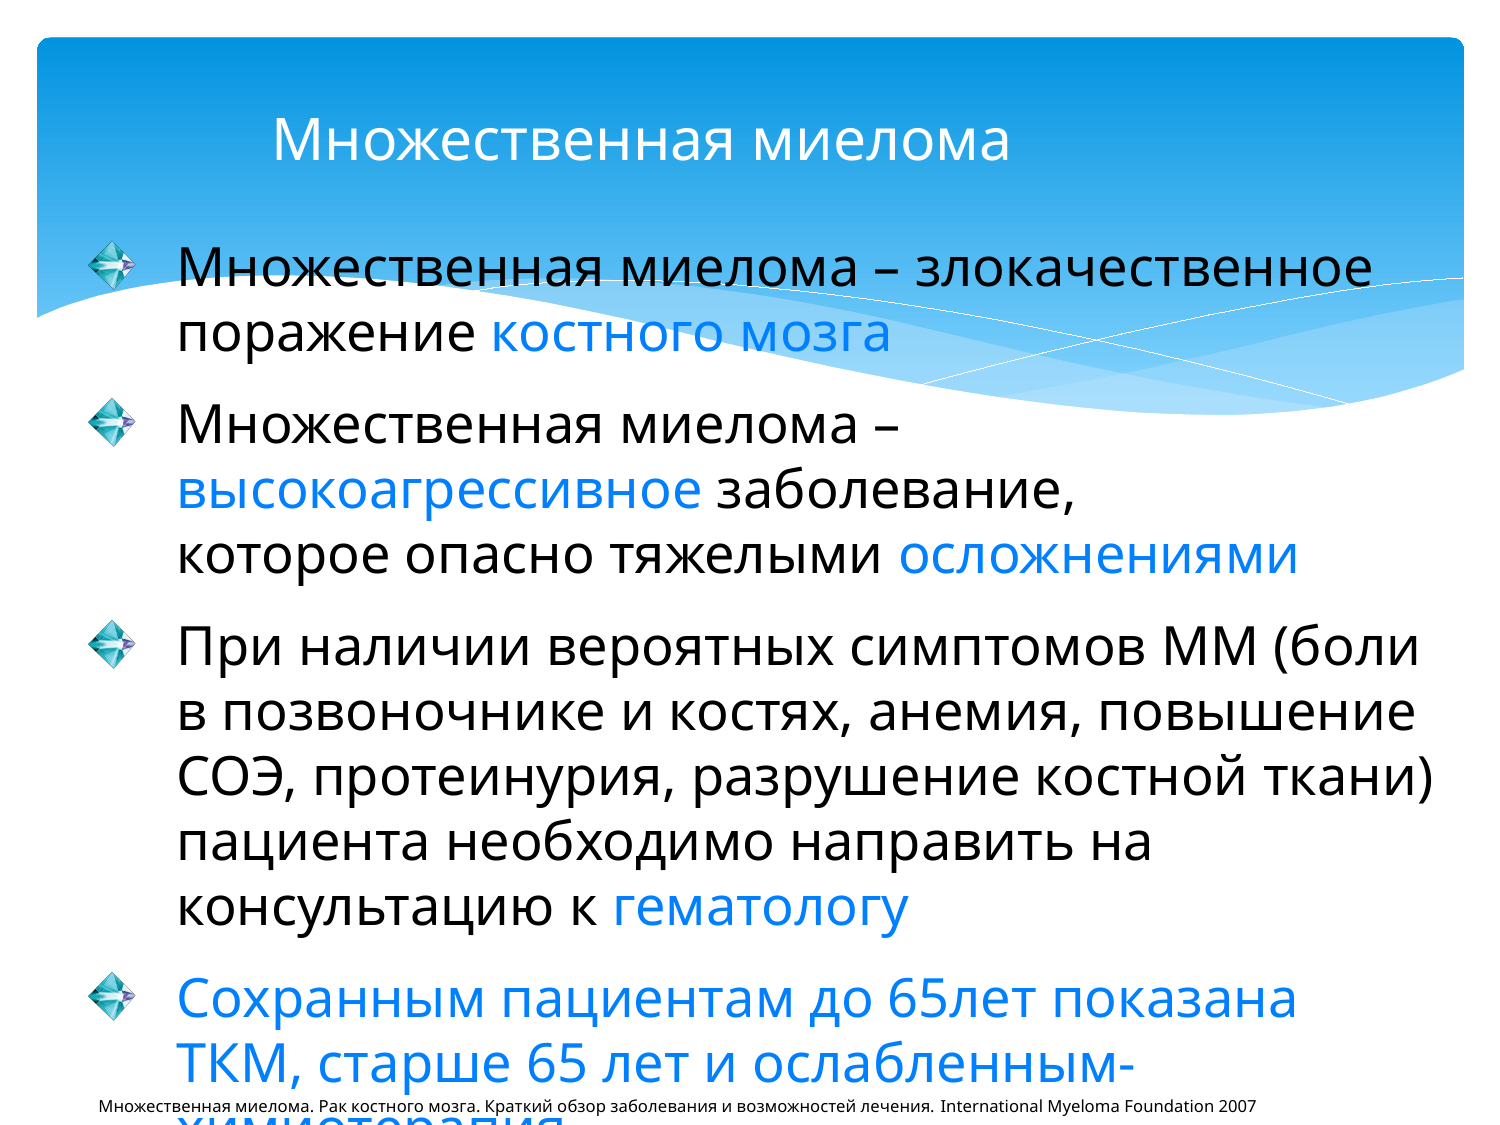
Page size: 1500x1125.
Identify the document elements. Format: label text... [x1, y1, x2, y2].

picture [83, 964, 145, 1028]
text_box Множественная миелома – злокачественное поражение костного мозга Множественная миелома – высокоагрессивное заболевание, которое опасно тяжелыми осложнениями При наличии вероятных симптомов ММ (боли в позвоночнике и костях, анемия, повышение СОЭ, протеинурия, разрушение костной ткани) пациента необходимо направить на консультацию к гематологу Сохранным пациентам до 65лет показана ТКМ, старше 65 лет и ослабленным- химиотерапия [69, 224, 1451, 1125]
picture [83, 233, 145, 297]
picture [83, 612, 145, 676]
title Множественная миелома [73, 93, 1212, 180]
picture [83, 390, 145, 454]
